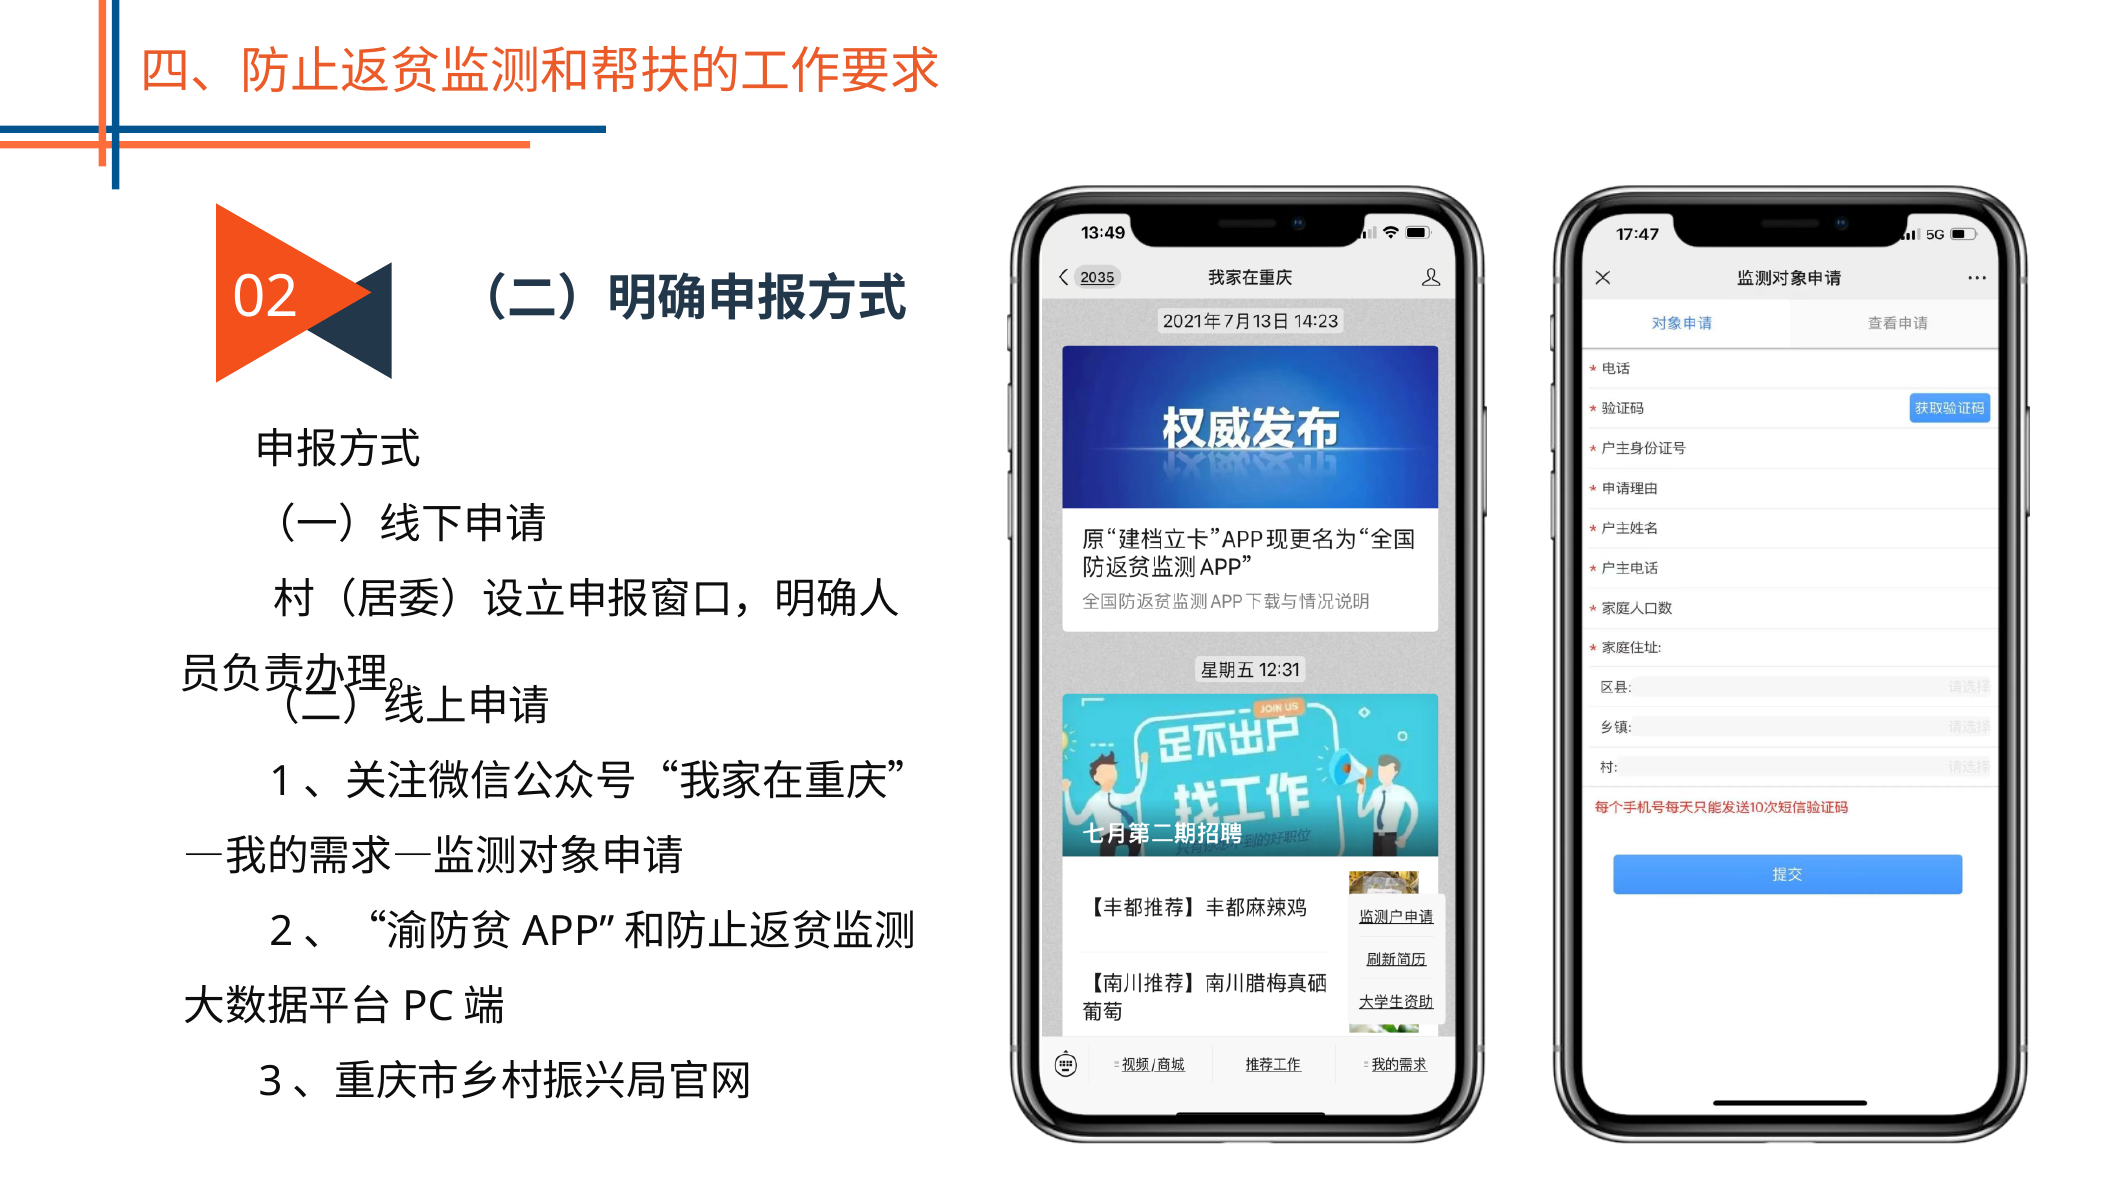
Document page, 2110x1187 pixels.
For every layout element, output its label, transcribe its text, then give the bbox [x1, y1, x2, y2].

text_box （二）线上申请 1、关注微信公众号“我家在重庆”—我的需求—监测对象申请 2、“渝防贫APP”和防止返贫监测大数据平台PC端 3、重庆市乡村振兴局官网 [168, 646, 961, 1112]
text_box 申报方式 （一）线下申请 村（居委）设立申报窗口，明确人员负责办理。 [164, 389, 957, 705]
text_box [0, 0, 1457, 190]
picture [1550, 184, 2030, 1145]
picture [1007, 184, 1487, 1145]
text_box （二）明确申报方式 [442, 257, 923, 333]
text_box 02 [216, 203, 372, 383]
text_box [307, 262, 392, 379]
